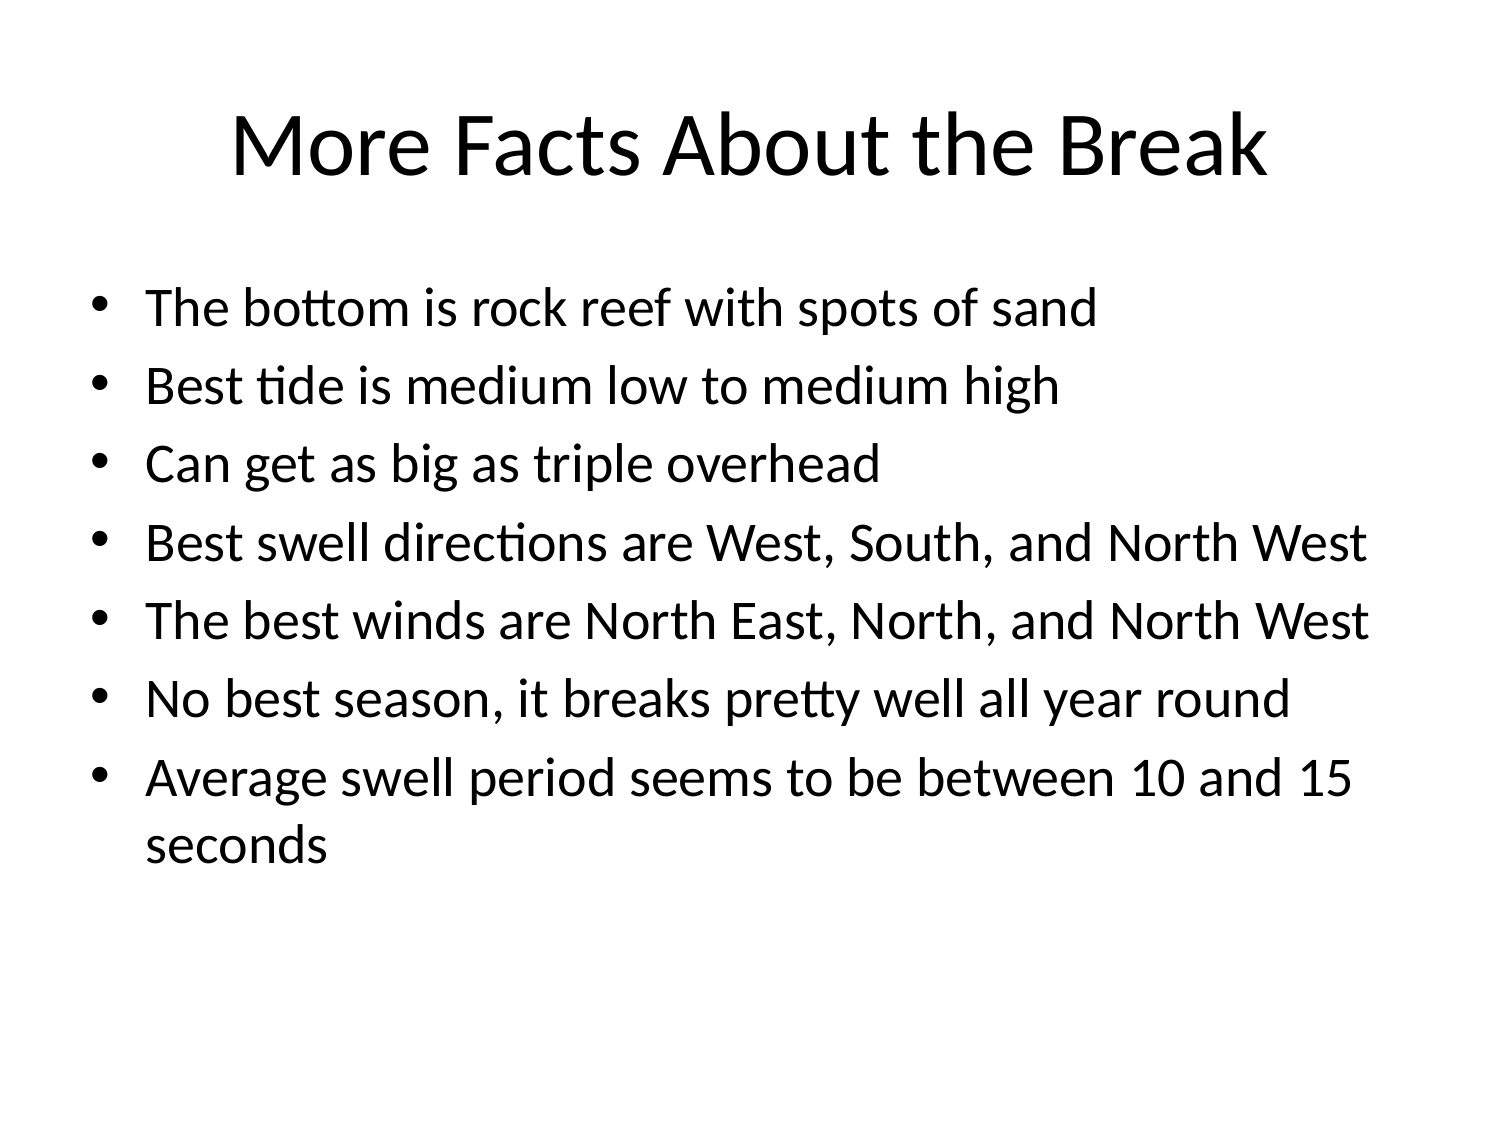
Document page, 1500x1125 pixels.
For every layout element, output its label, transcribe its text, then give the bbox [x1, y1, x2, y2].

title More Facts About the Break [75, 45, 1425, 233]
list The bottom is rock reef with spots of sand Best tide is medium low to medium high Can get as big as triple overhead Best swell directions are West, South, and North West The best winds are North East, North, and North West No best season, it breaks pretty well all year round Average swell period seems to be between 10 and 15 seconds [75, 262, 1425, 1005]
